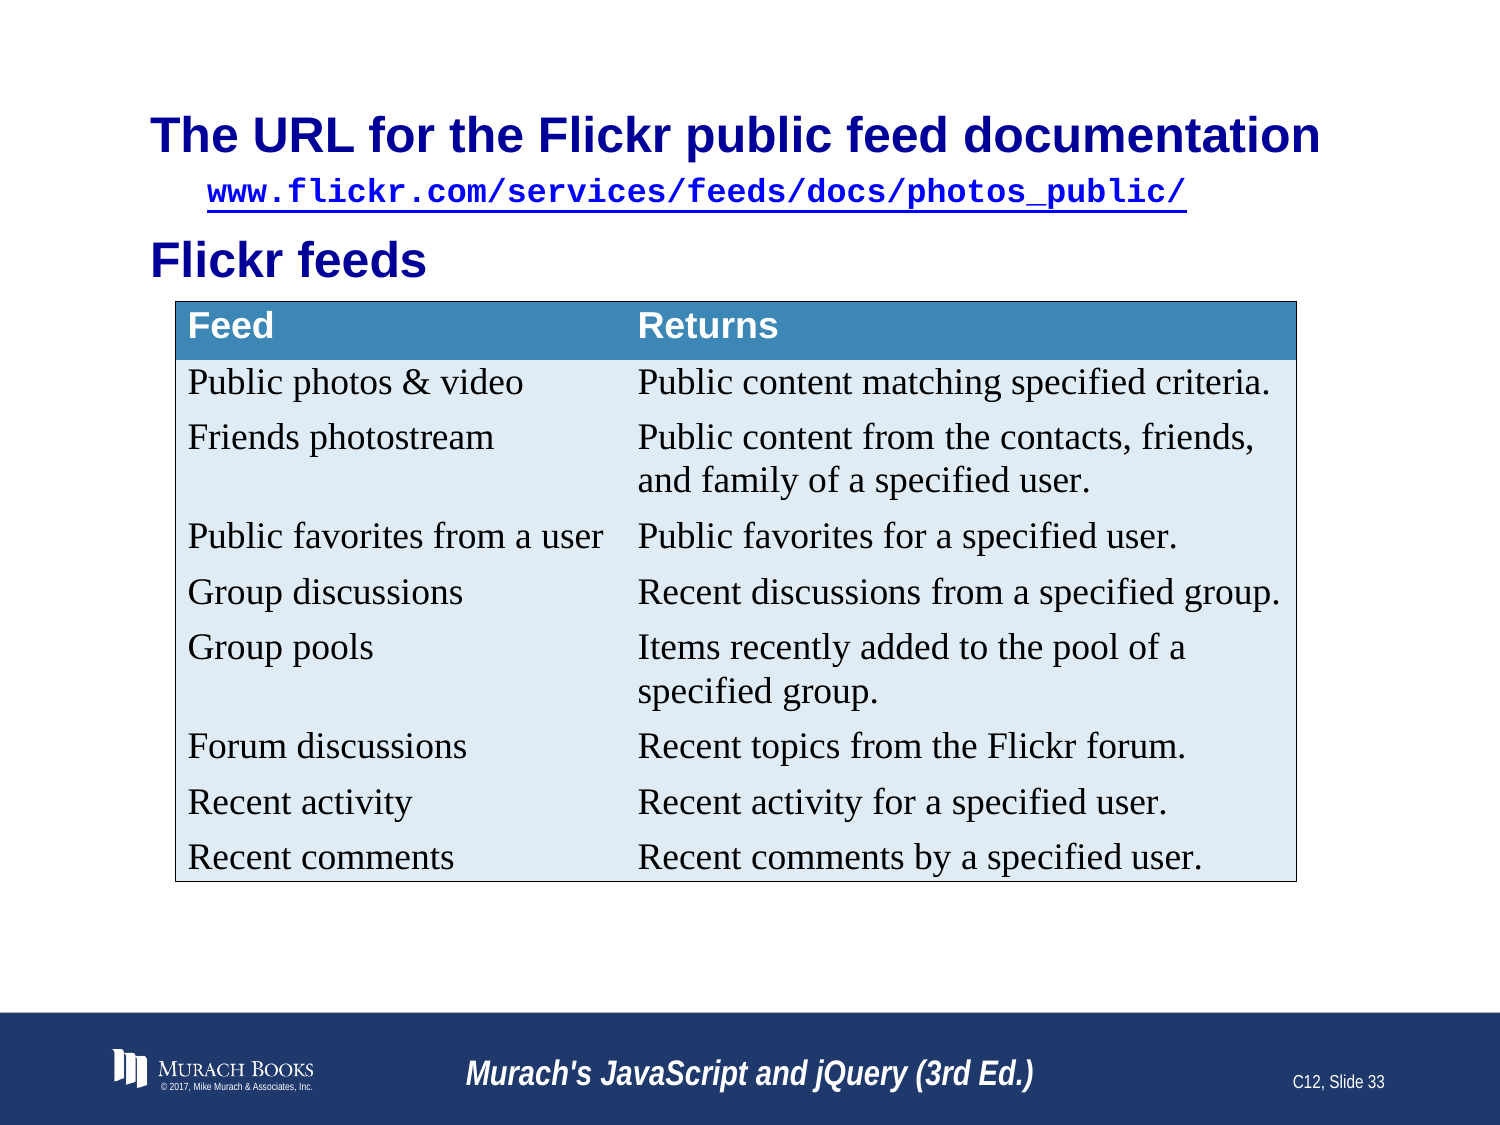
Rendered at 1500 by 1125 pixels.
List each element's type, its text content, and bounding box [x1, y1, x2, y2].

title The URL for the Flickr public feed documentation [150, 102, 1350, 164]
slide_number C12, Slide 33 [1087, 1025, 1400, 1100]
slide_number Murach's JavaScript and jQuery (3rd Ed.) [463, 1025, 1050, 1100]
footer © 2017, Mike Murach & Associates, Inc. [12, 1025, 463, 1100]
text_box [149, 174, 1350, 895]
